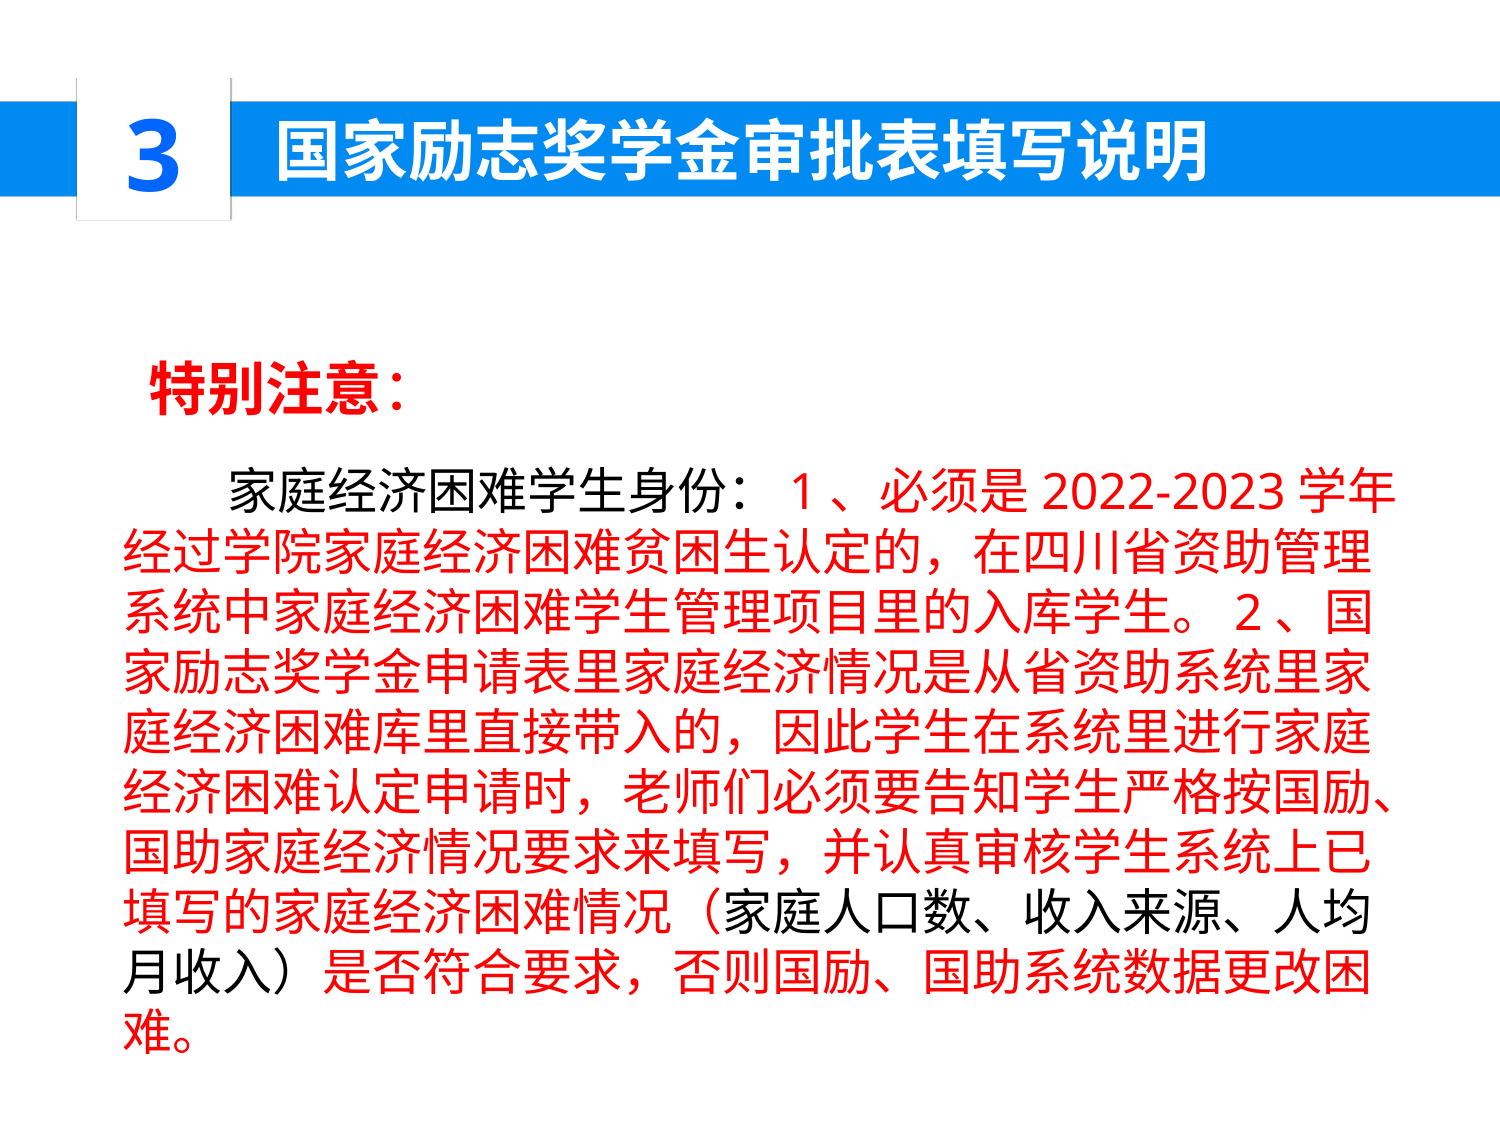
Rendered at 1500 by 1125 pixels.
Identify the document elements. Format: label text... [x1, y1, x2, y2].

text_box 特别注意： 家庭经济困难学生身份：1、必须是2022-2023学年经过学院家庭经济困难贫困生认定的，在四川省资助管理系统中家庭经济困难学生管理项目里的入库学生。2、国家励志奖学金申请表里家庭经济情况是从省资助系统里家庭经济困难库里直接带入的，因此学生在系统里进行家庭经济困难认定申请时，老师们必须要告知学生严格按国励、国助家庭经济情况要求来填写，并认真审核学生系统上已填写的家庭经济困难情况（家庭人口数、收入来源、人均月收入）是否符合要求，否则国励、国助系统数据更改困难。 [107, 344, 1419, 1069]
text_box 国家励志奖学金审批表填写说明 [233, 101, 1500, 197]
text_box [76, 78, 231, 221]
text_box 国家励志奖学金审批表填写说明 [0, 101, 76, 197]
